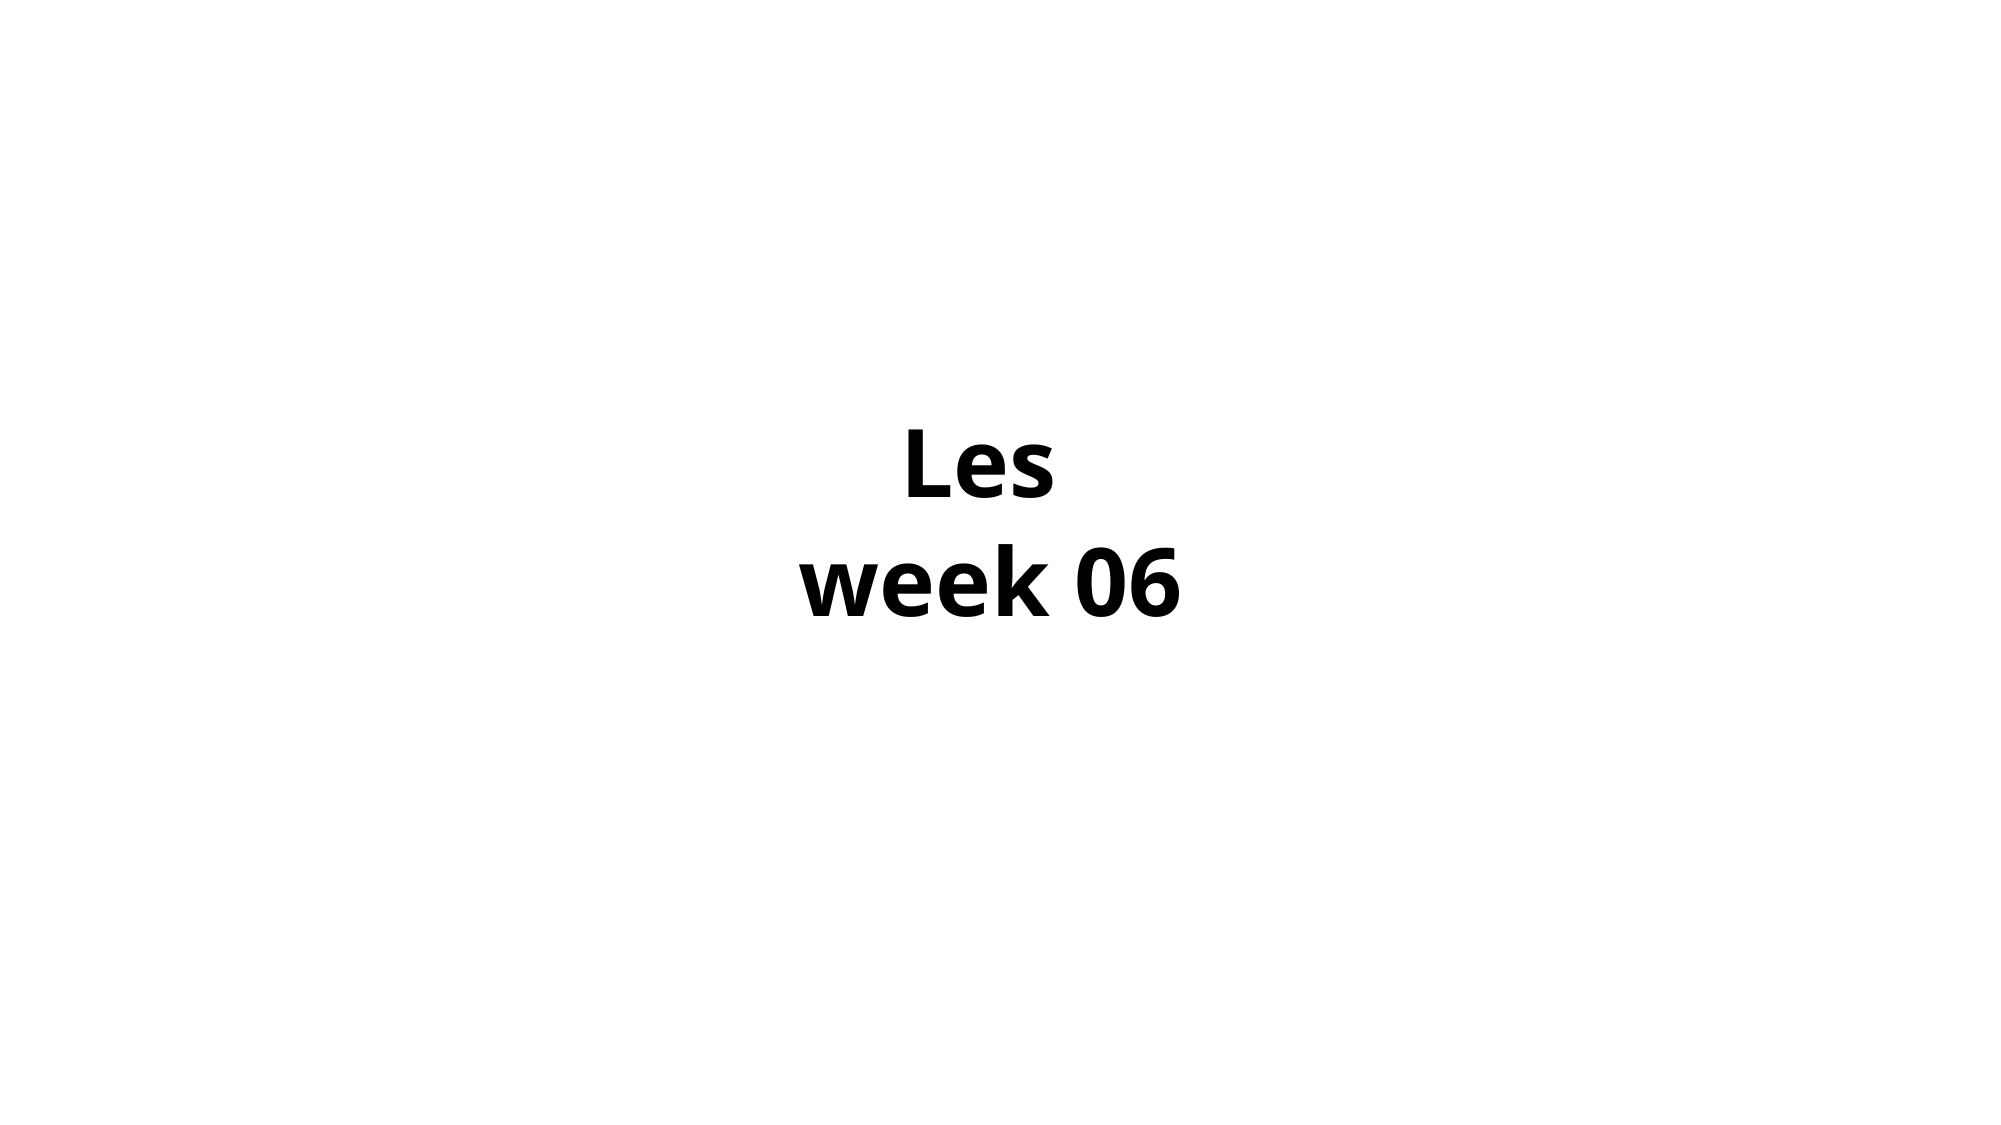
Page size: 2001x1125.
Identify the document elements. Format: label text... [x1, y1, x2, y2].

list Les week 06 [666, 407, 1290, 647]
